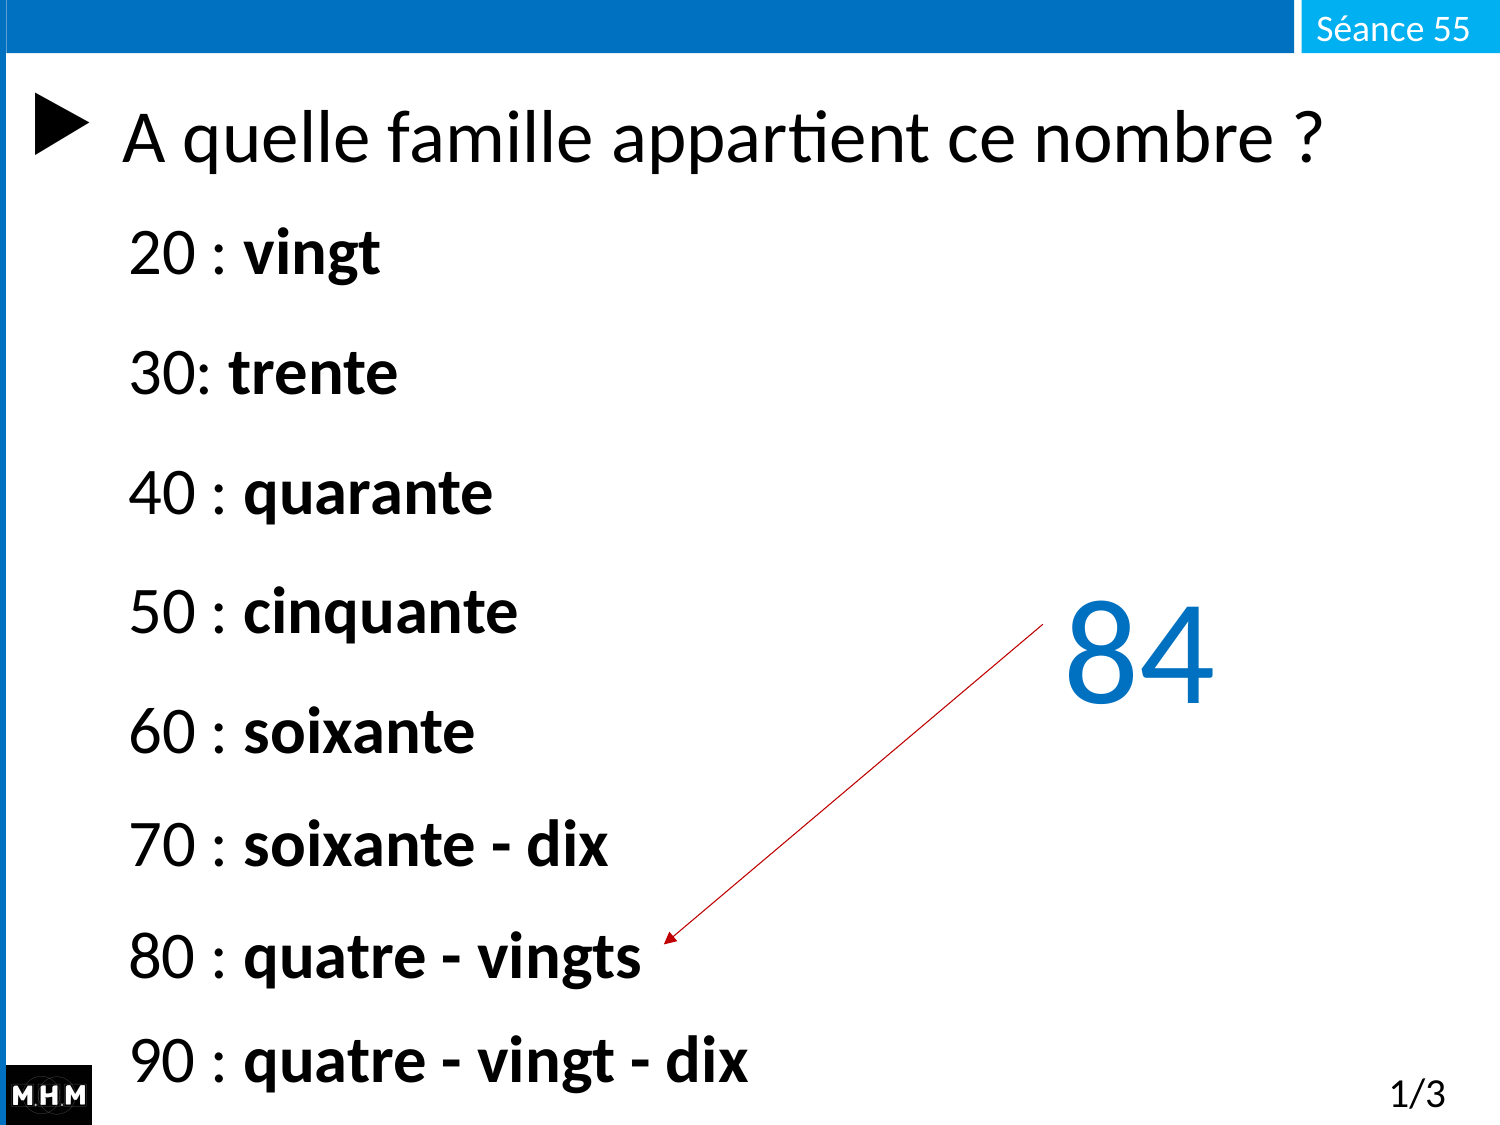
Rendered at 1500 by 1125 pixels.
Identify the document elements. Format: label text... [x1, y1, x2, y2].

text_box 84 [1042, 456, 1238, 742]
text_box 90 : quatre - vingt - dix [113, 968, 831, 1103]
text_box 80 : quatre - vingts [113, 864, 818, 968]
picture [6, 1065, 92, 1125]
title A quelle famille appartient ce nombre ? [13, 58, 1453, 219]
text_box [663, 624, 1043, 945]
text_box 20 : vingt 30: trente 40 : quarante 50 : cinquante 60 : soixante [113, 160, 857, 752]
text_box 1/3 [1373, 1064, 1500, 1125]
text_box 70 : soixante - dix [113, 752, 663, 864]
